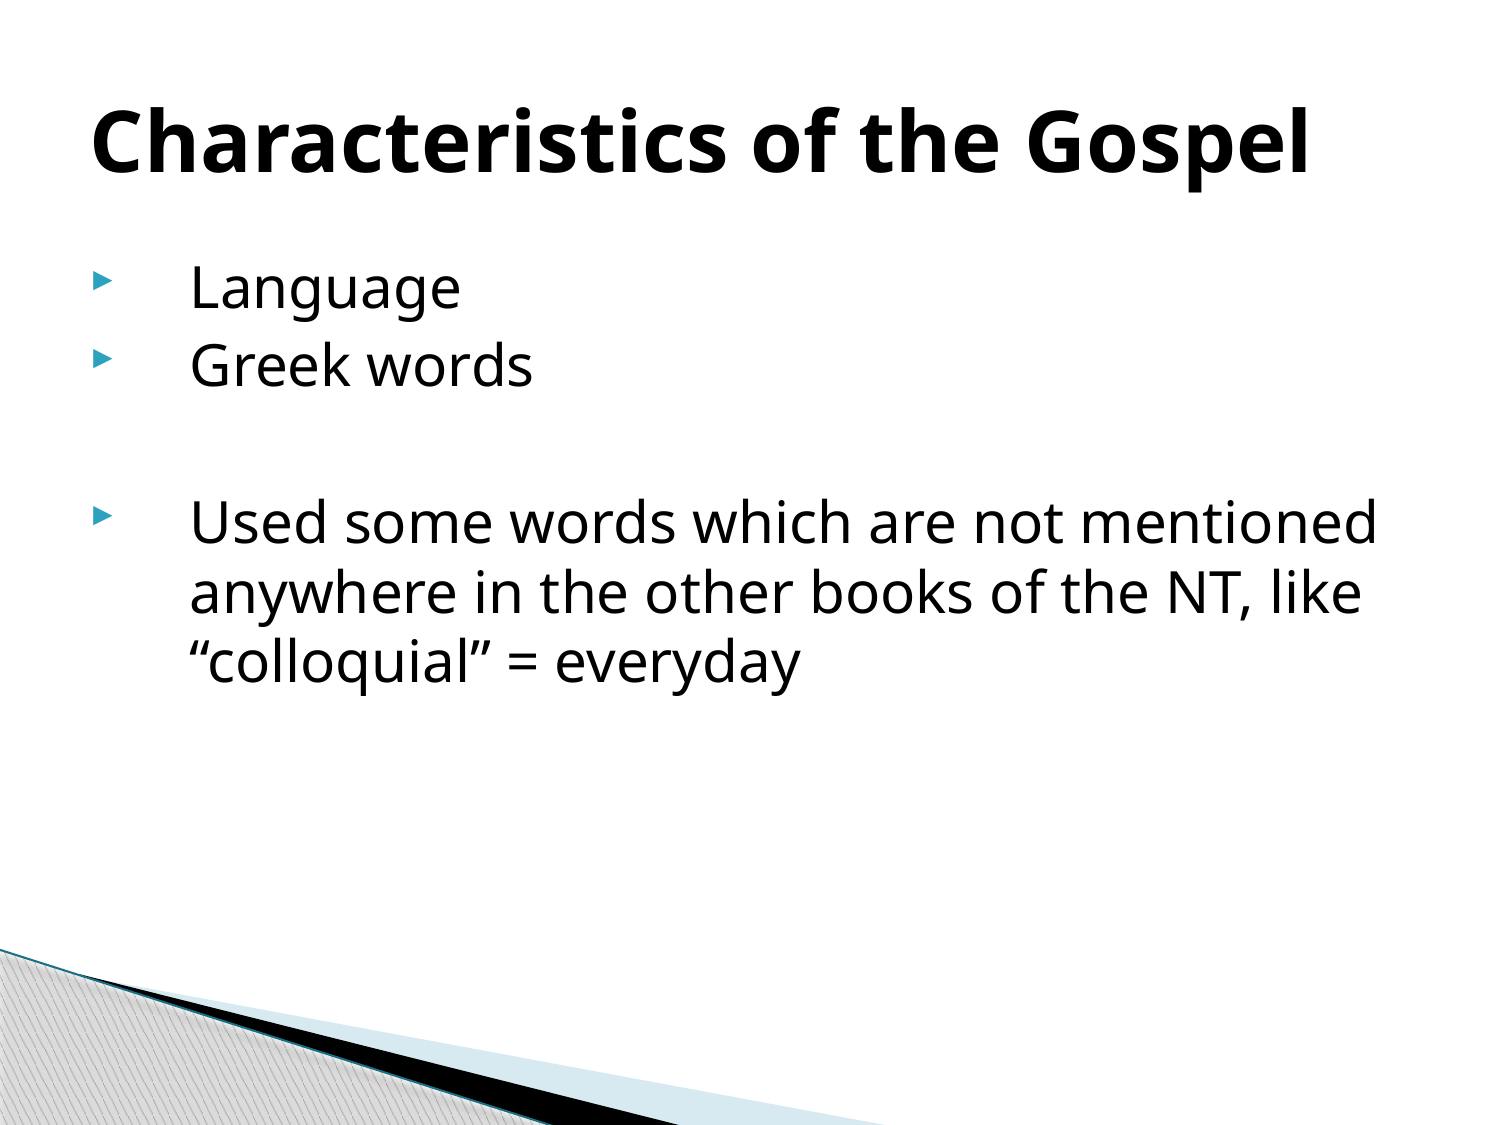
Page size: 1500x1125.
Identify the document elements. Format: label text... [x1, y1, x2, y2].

list Language Greek words Used some words which are not mentioned anywhere in the other books of the NT, like “colloquial” = everyday [75, 243, 1425, 986]
title Characteristics of the Gospel [75, 45, 1425, 233]
